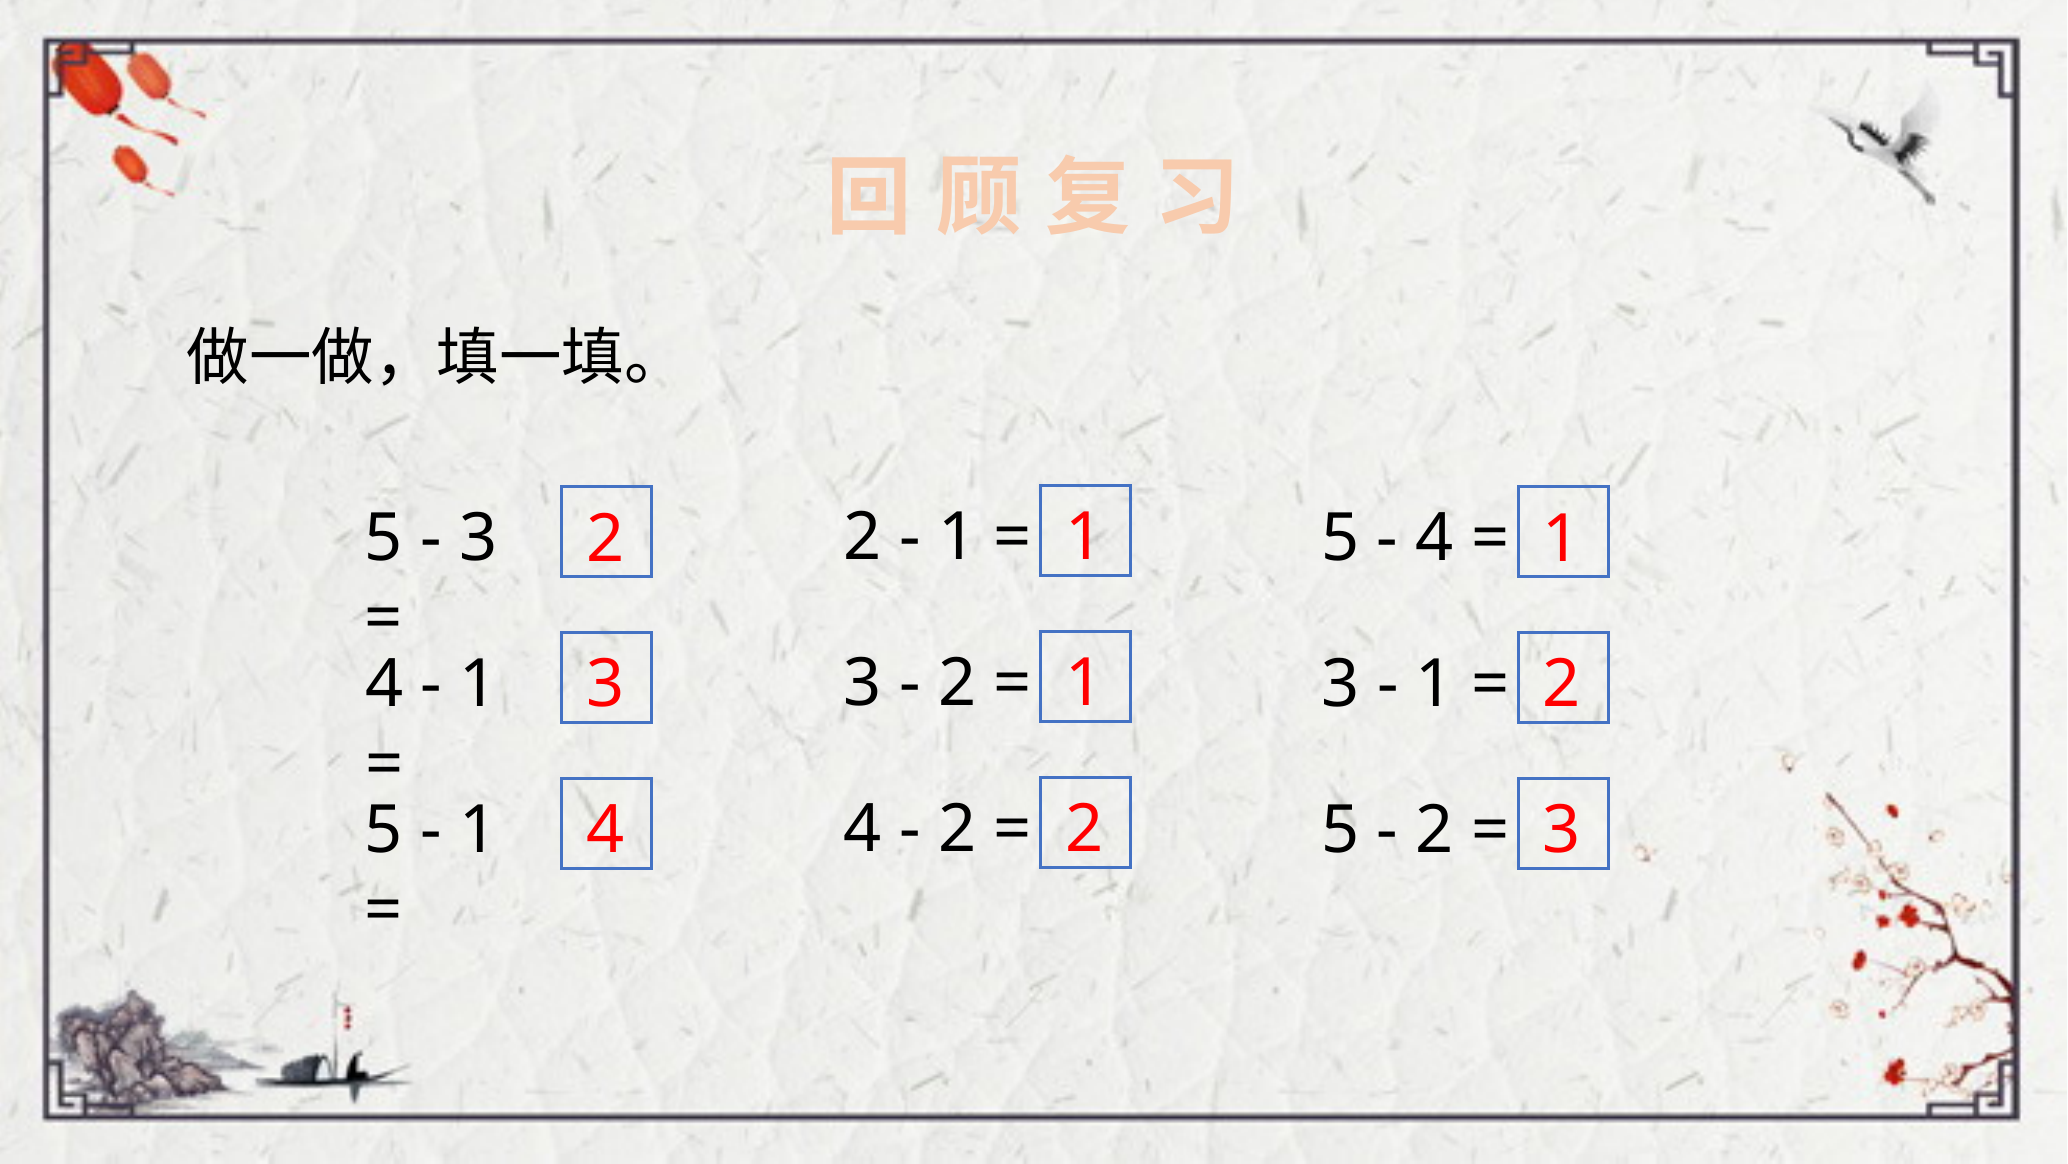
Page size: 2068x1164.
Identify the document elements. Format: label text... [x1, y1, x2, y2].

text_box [828, 485, 1131, 874]
picture [0, 0, 2068, 1164]
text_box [349, 486, 652, 875]
text_box 做一做，填一填。 [171, 309, 753, 400]
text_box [1306, 486, 1609, 875]
text_box 回 顾 复 习 [811, 135, 1256, 253]
